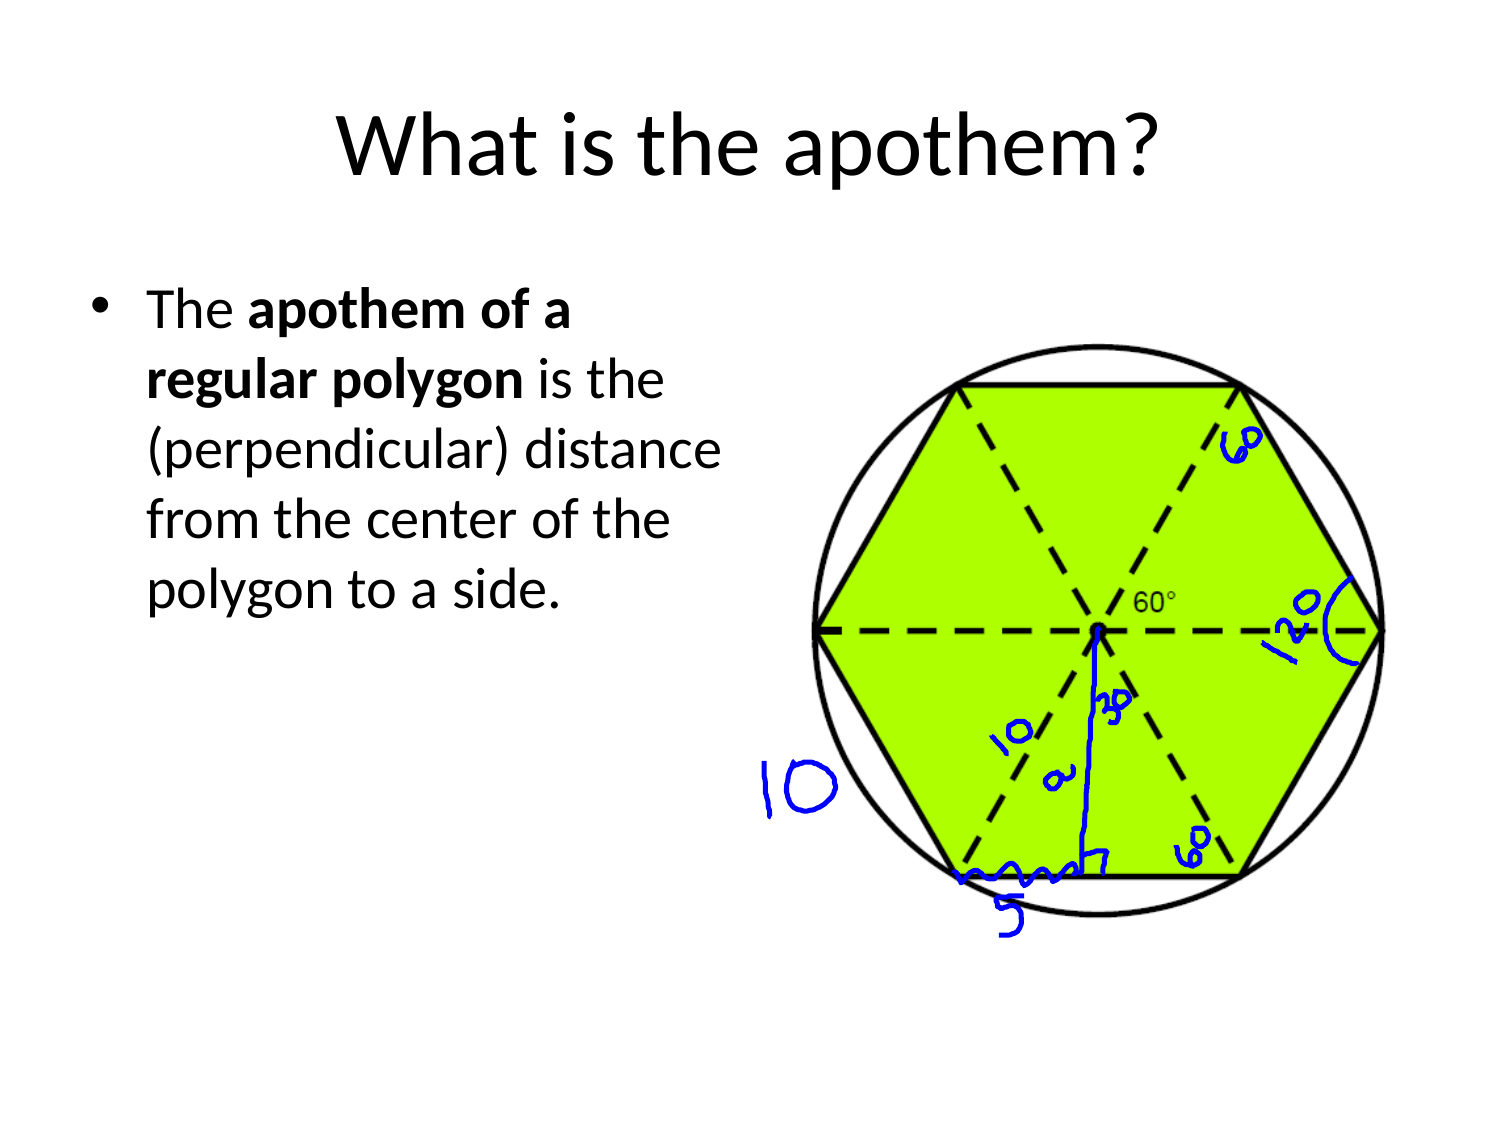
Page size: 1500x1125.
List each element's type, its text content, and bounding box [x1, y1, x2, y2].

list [762, 343, 1426, 924]
list The apothem of a regular polygon is the (perpendicular) distance from the center of the polygon to a side. [75, 262, 738, 1005]
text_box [953, 863, 1077, 936]
title What is the apothem? [75, 45, 1425, 233]
